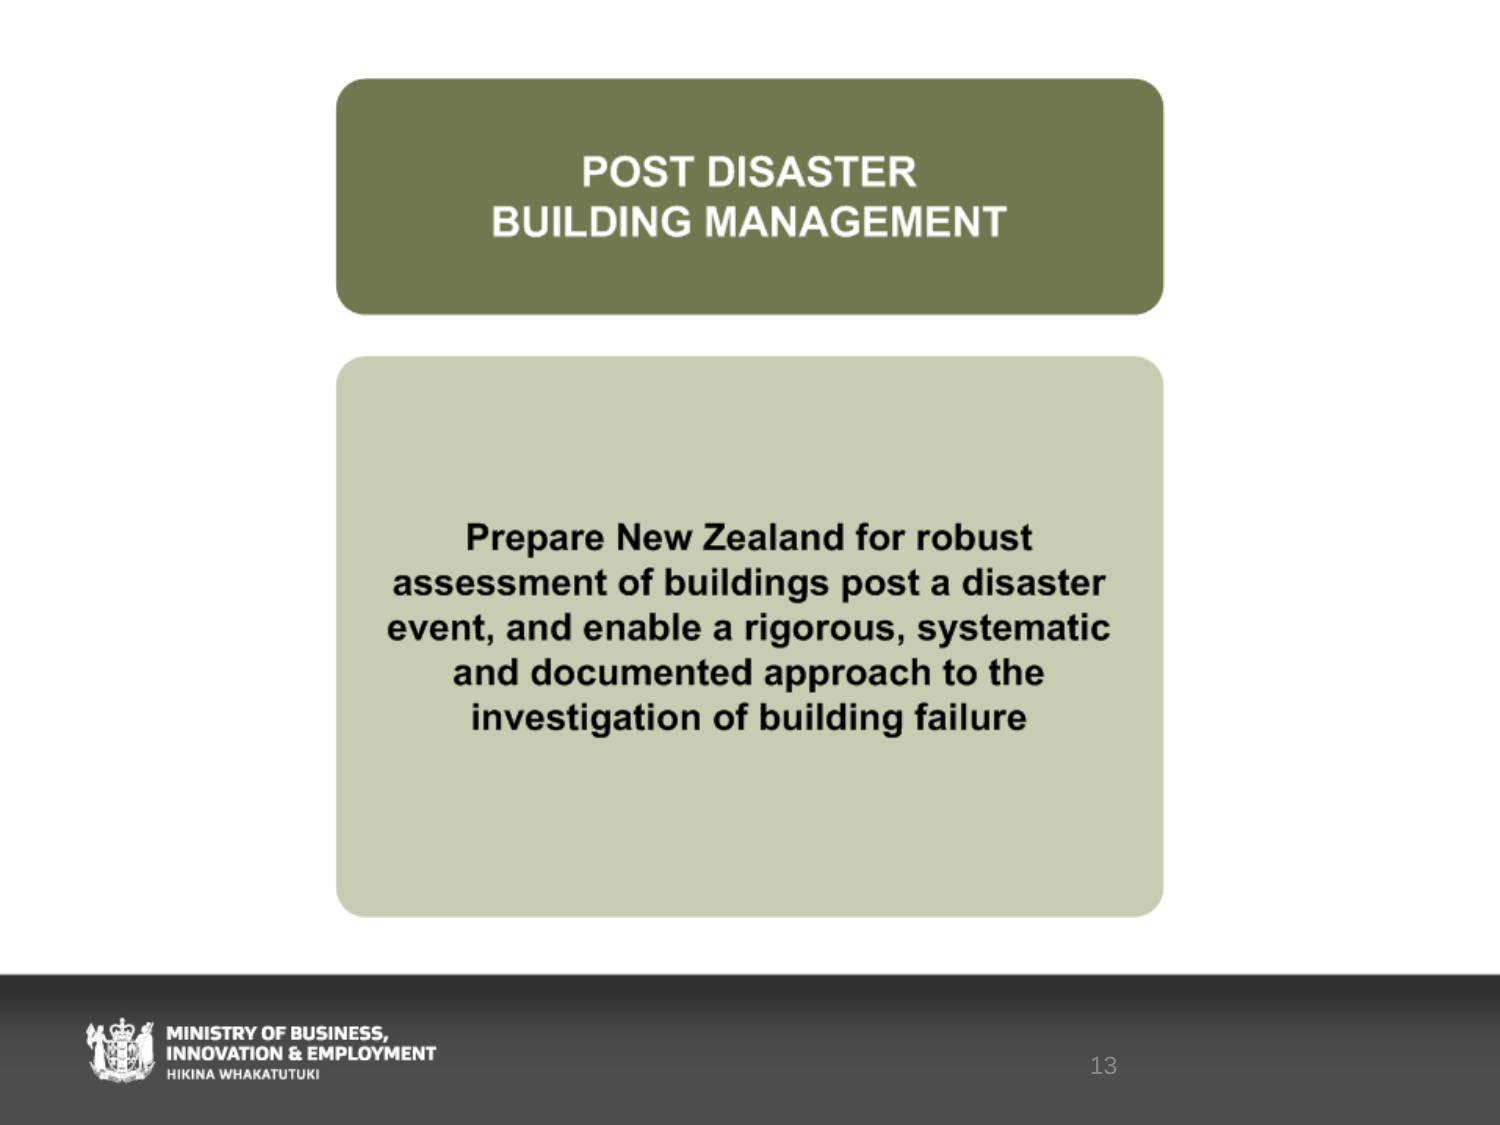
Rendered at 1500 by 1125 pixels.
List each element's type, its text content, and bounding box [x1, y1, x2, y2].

slide_number 13 [1074, 1042, 1425, 1103]
picture [0, 0, 1500, 1125]
